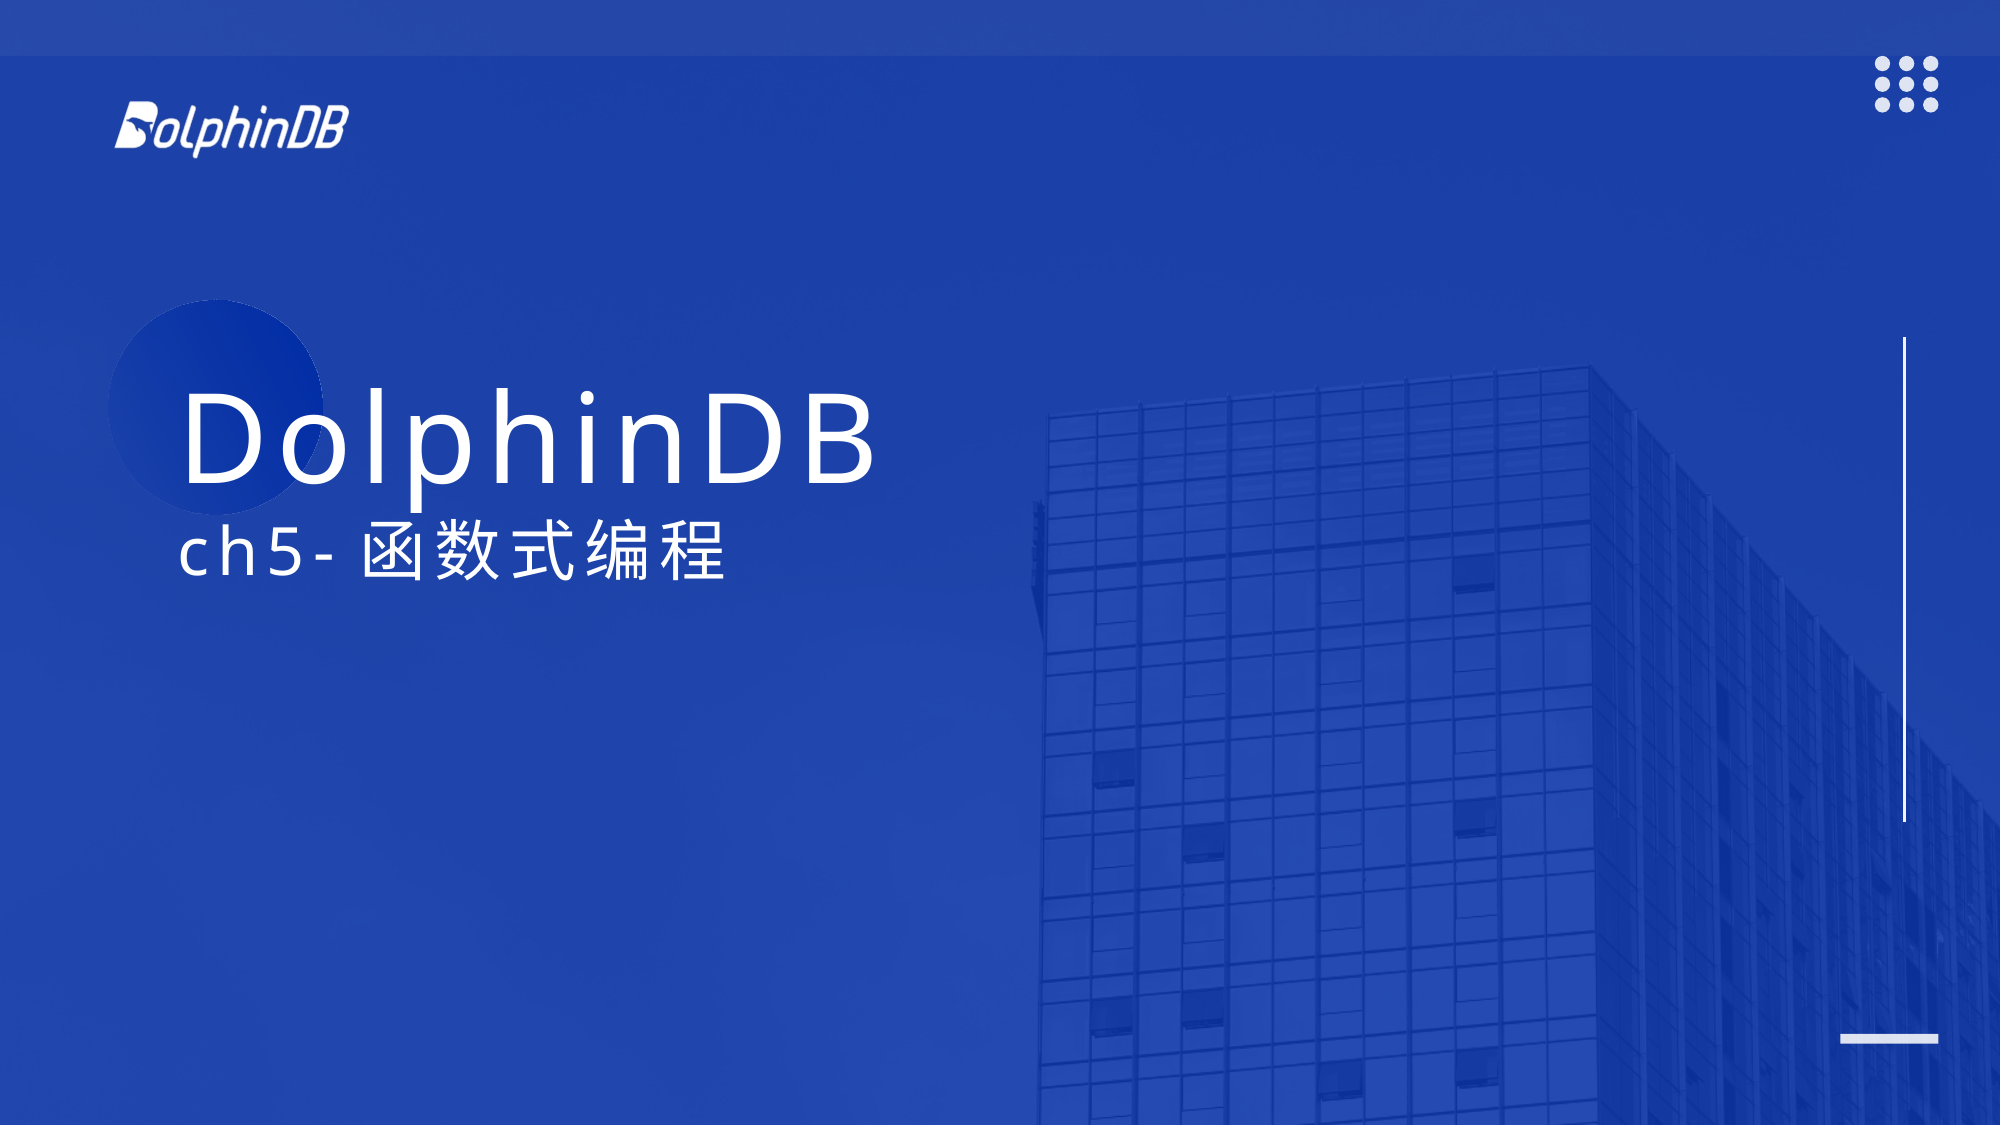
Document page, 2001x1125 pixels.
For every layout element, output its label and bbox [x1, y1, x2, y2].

picture [0, 0, 2000, 1125]
text_box [1874, 55, 1939, 113]
